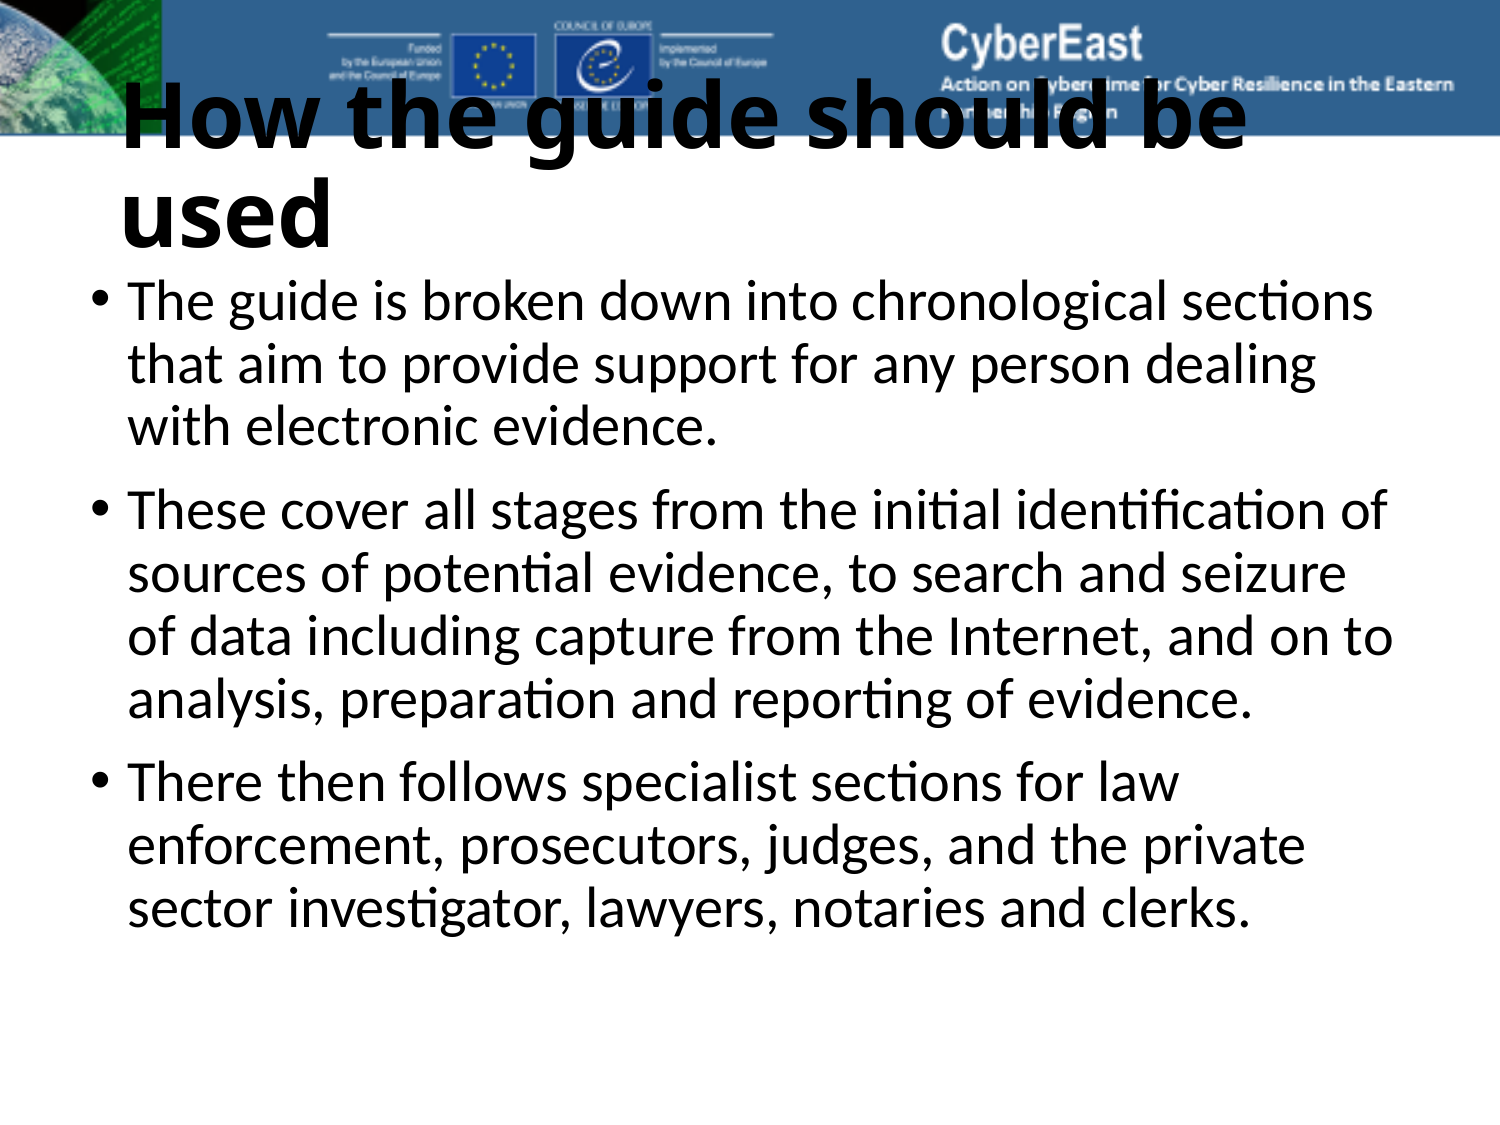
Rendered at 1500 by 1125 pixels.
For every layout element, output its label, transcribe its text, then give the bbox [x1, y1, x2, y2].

picture [0, 0, 1500, 1125]
list The guide is broken down into chronological sections that aim to provide support for any person dealing with electronic evidence. These cover all stages from the initial identification of sources of potential evidence, to search and seizure of data including capture from the Internet, and on to analysis, preparation and reporting of evidence. There then follows specialist sections for law enforcement, prosecutors, judges, and the private sector investigator, lawyers, notaries and clerks. [75, 262, 1425, 1062]
title How the guide should be used [103, 59, 1397, 262]
